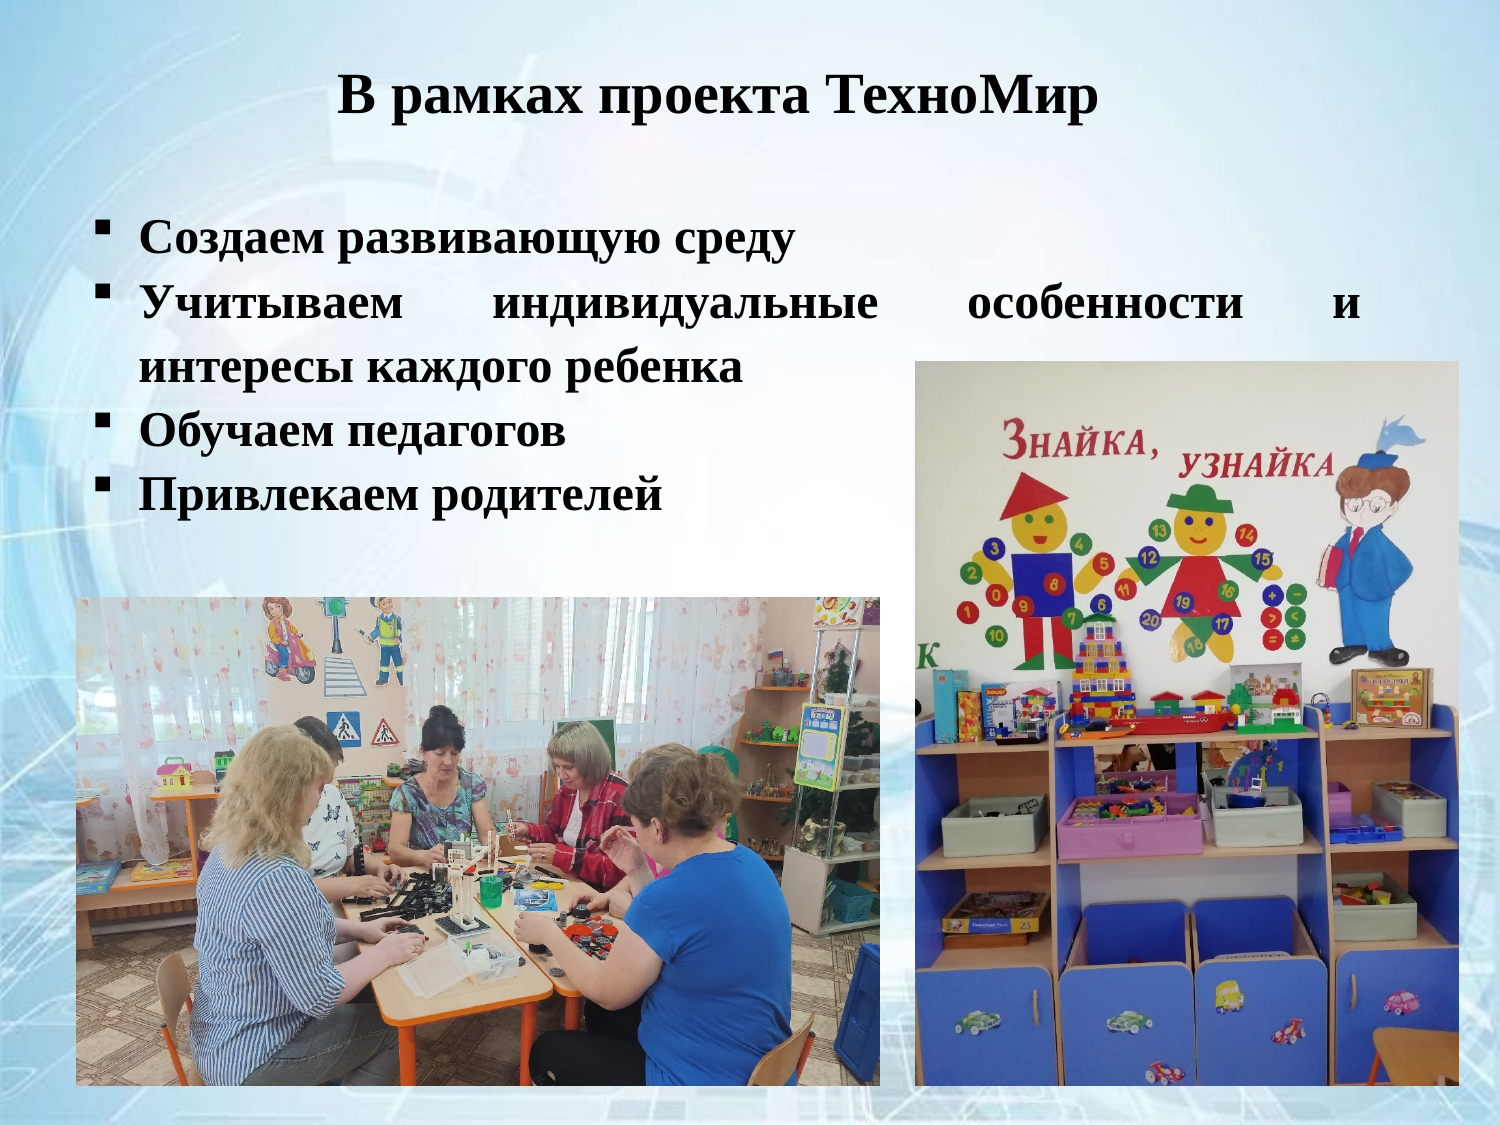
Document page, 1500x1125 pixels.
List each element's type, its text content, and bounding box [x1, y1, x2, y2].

picture [0, 0, 1500, 1125]
text_box В рамках проекта ТехноМир Создаем развивающую среду Учитываем индивидуальные особенности и интересы каждого ребенка Обучаем педагогов Привлекаем родителей [76, 42, 1376, 529]
